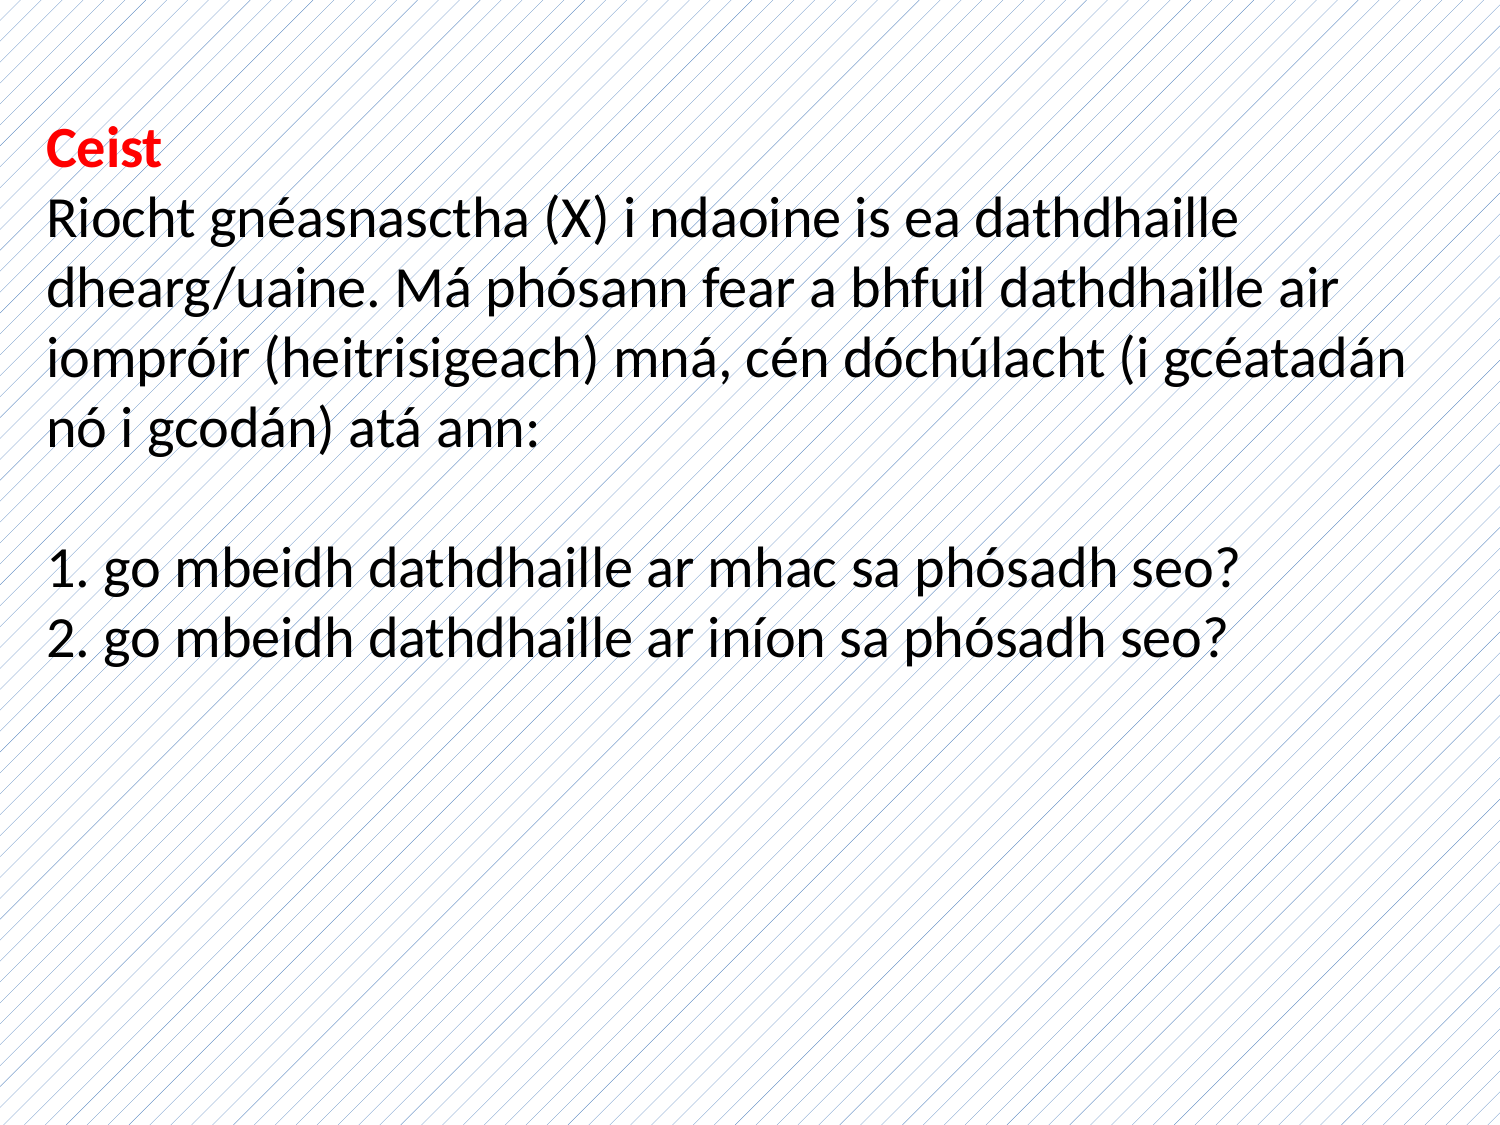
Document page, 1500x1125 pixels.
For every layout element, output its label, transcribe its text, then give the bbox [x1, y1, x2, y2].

text_box Ceist Riocht gnéasnasctha (X) i ndaoine is ea dathdhaille dhearg/uaine. Má phósann fear a bhfuil dathdhaille air iompróir (heitrisigeach) mná, cén dóchúlacht (i gcéatadán nó i gcodán) atá ann: 1. go mbeidh dathdhaille ar mhac sa phósadh seo? 2. go mbeidh dathdhaille ar iníon sa phósadh seo? [31, 101, 1465, 677]
